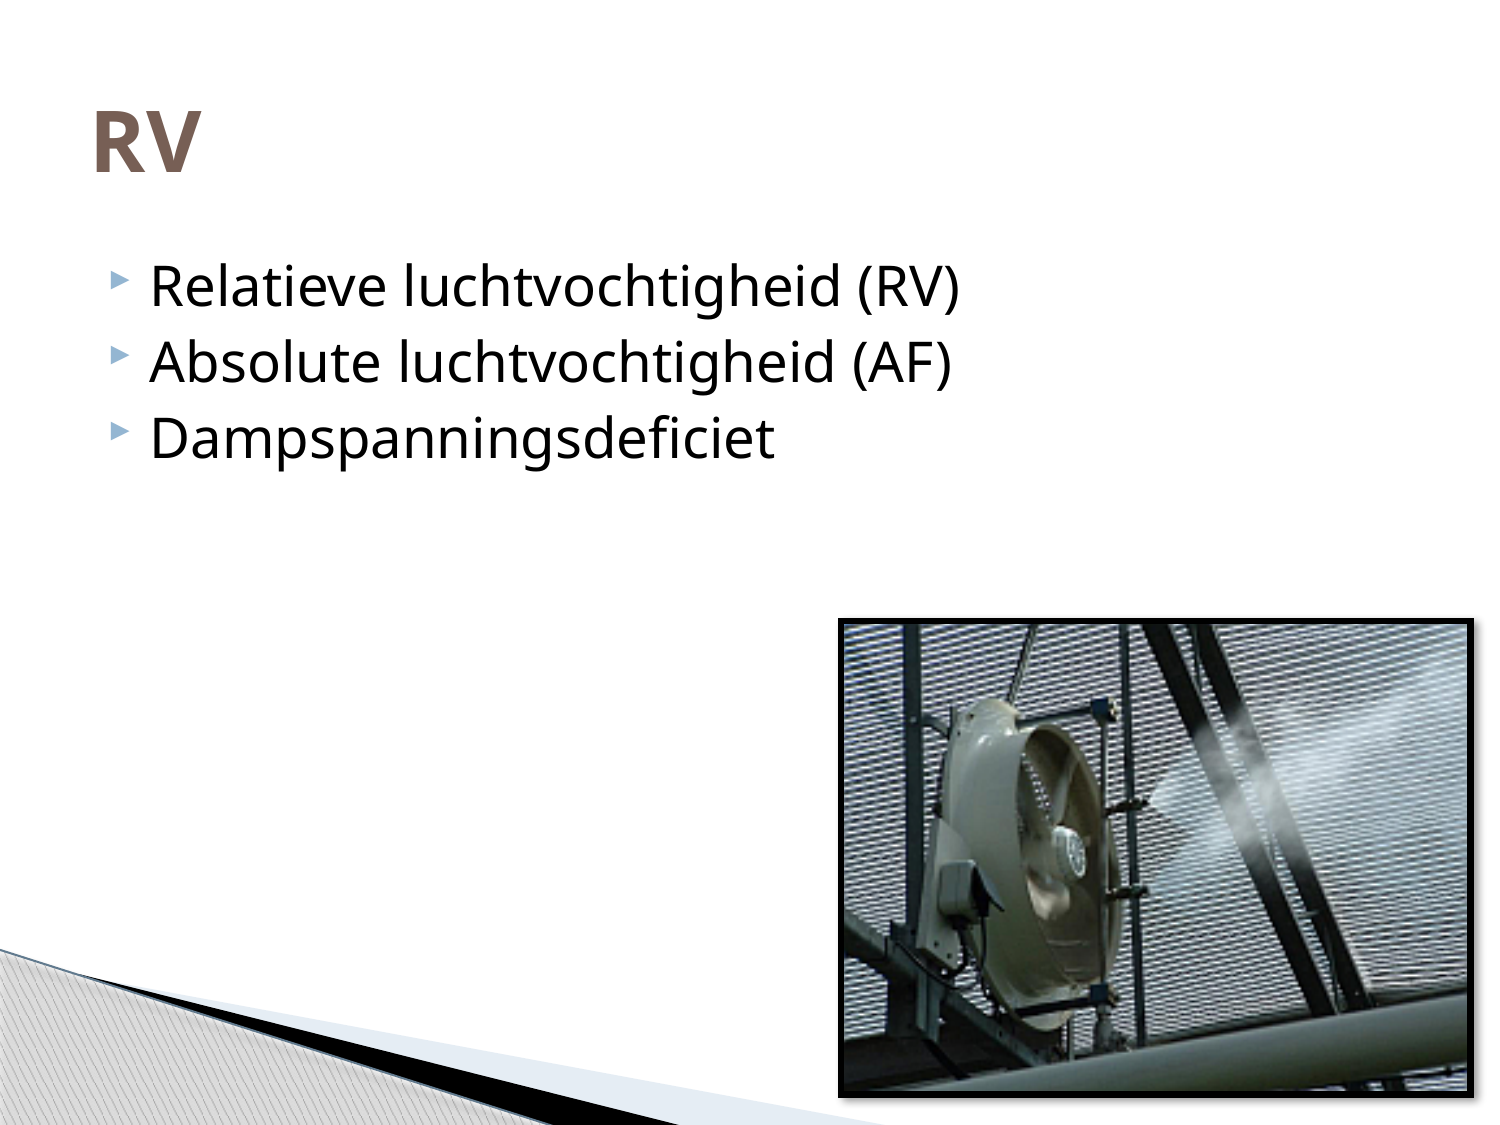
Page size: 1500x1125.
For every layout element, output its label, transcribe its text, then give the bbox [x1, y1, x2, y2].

title RV [75, 45, 1425, 233]
list Relatieve luchtvochtigheid (RV) Absolute luchtvochtigheid (AF) Dampspanningsdeficiet [75, 243, 1425, 986]
picture [844, 623, 1468, 1092]
